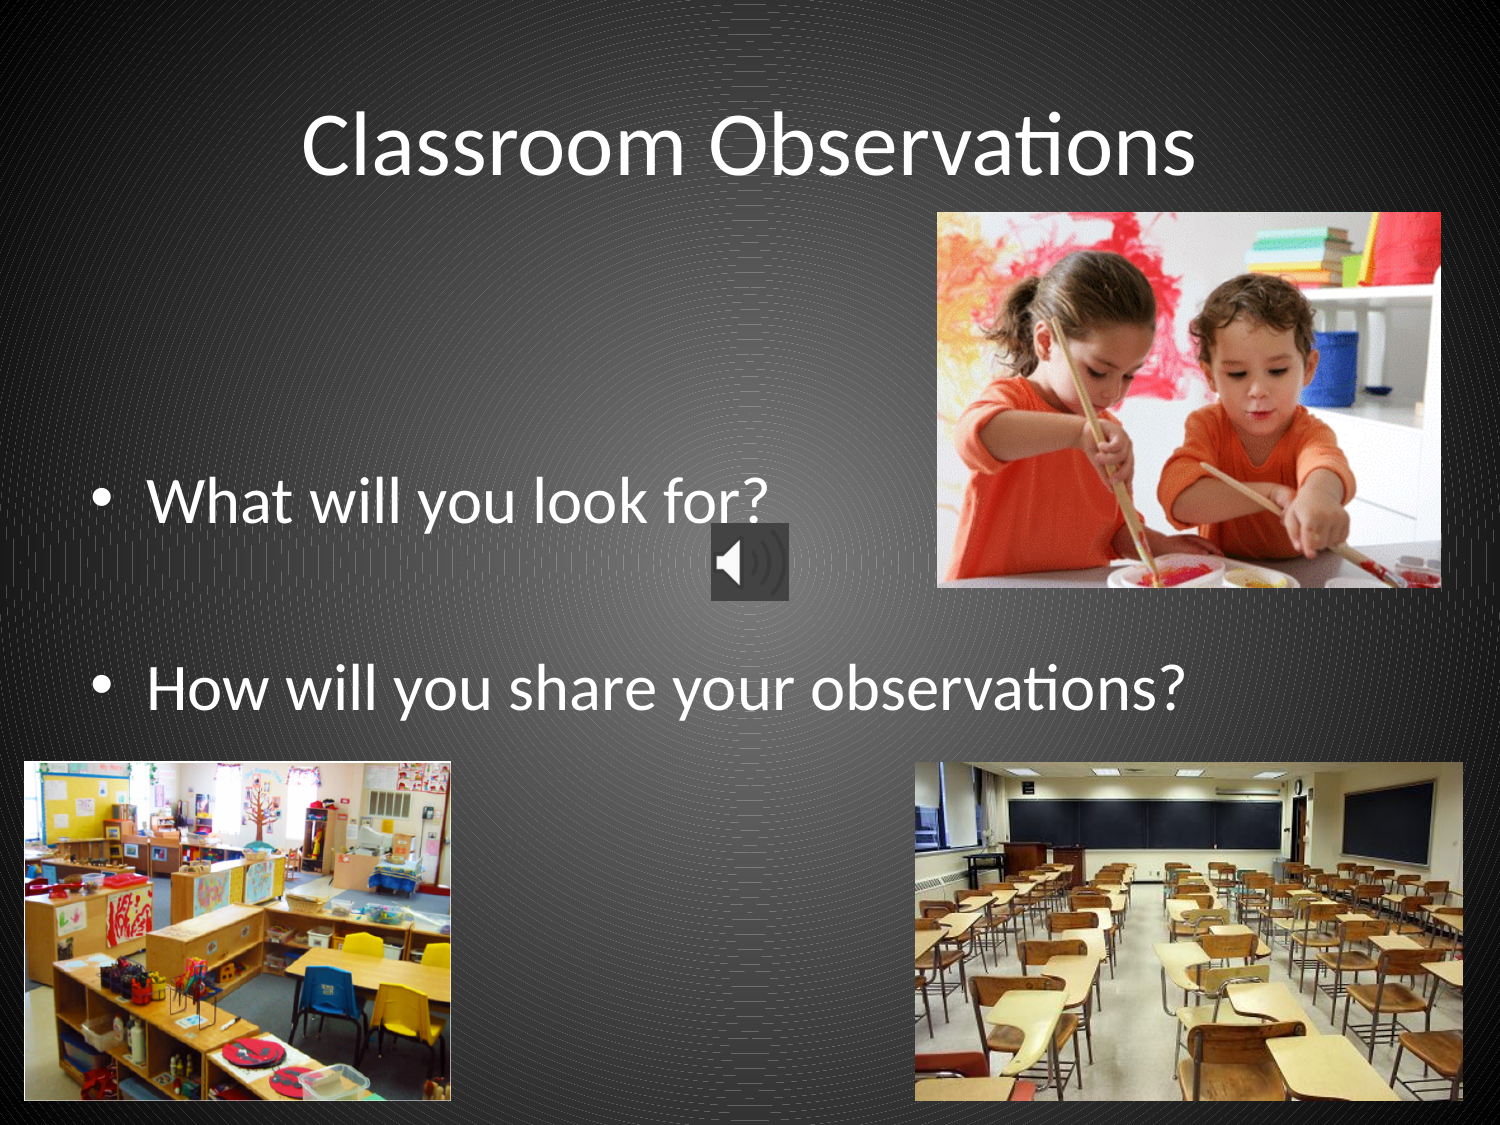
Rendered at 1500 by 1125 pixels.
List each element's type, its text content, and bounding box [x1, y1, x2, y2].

picture [709, 522, 791, 603]
title Classroom Observations [75, 45, 1425, 233]
picture [915, 762, 1463, 1101]
picture [24, 761, 452, 1102]
list What will you look for? How will you share your observations? [75, 262, 1425, 1005]
picture [937, 212, 1441, 588]
